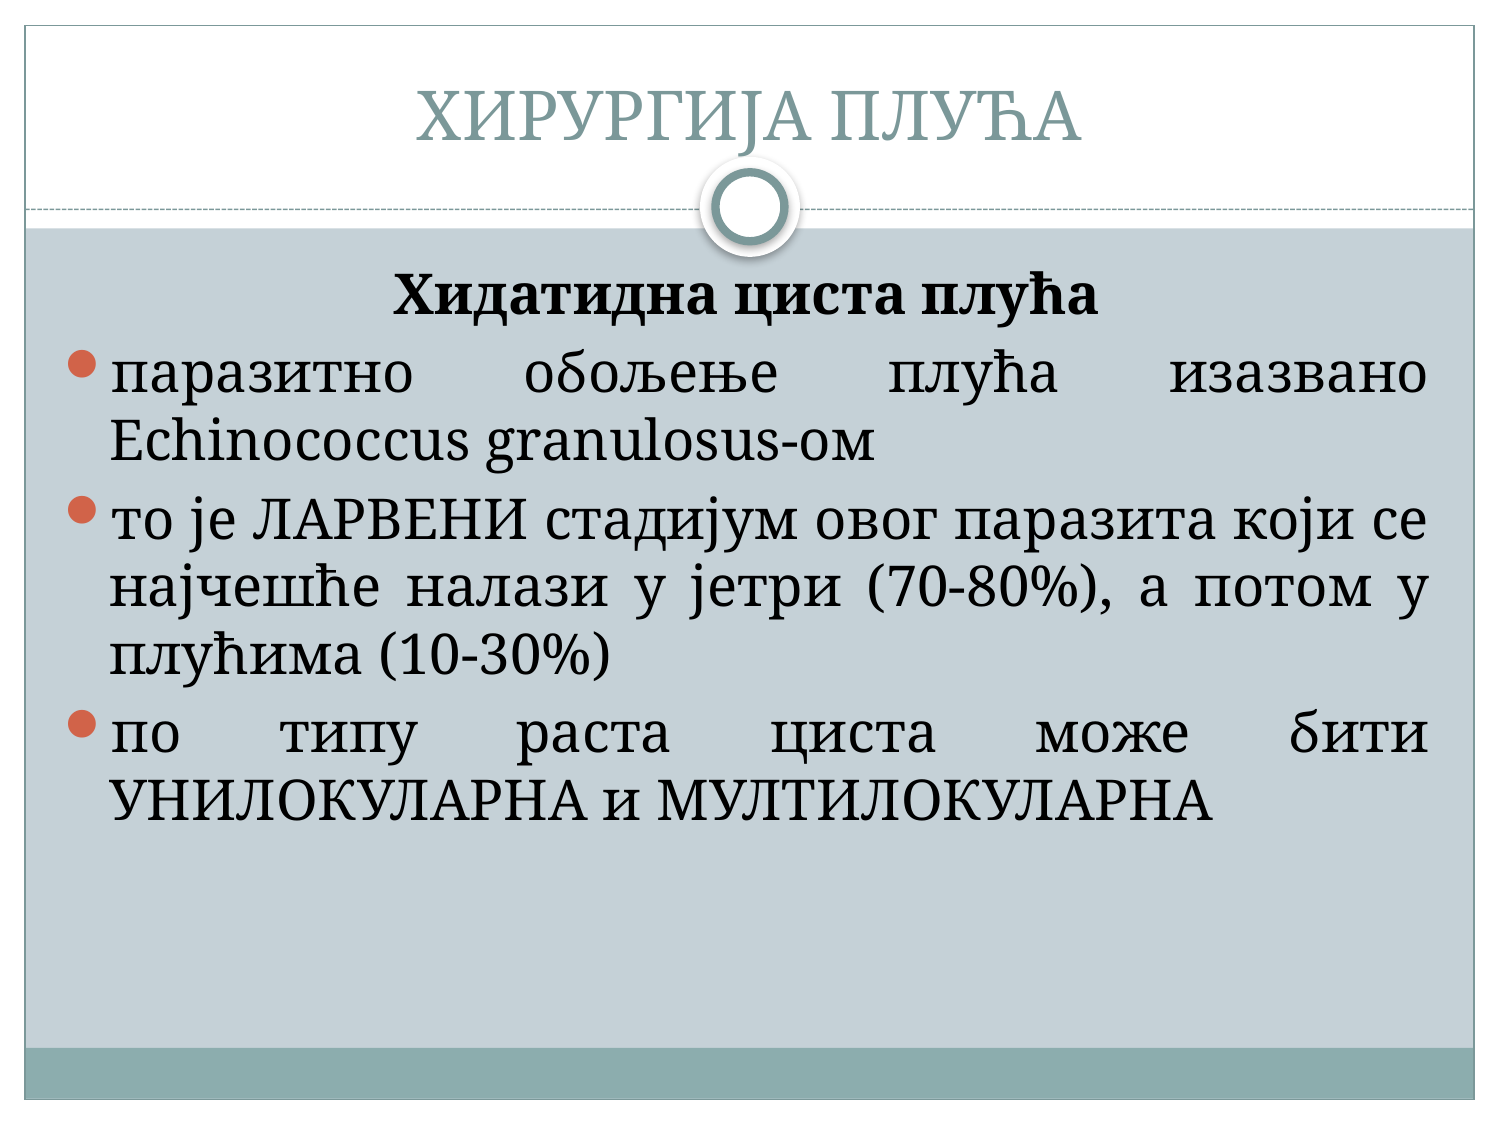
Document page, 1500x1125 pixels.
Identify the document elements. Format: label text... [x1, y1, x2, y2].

title ХИРУРГИЈА ПЛУЋА [49, 37, 1450, 162]
list Хидатидна циста плућа паразитно обољење плућа изазвано Echinococcus granulosus-ом то је ЛАРВЕНИ стадијум овог паразита који се најчешће налази у јетри (70-80%), а потом у плућима (10-30%) по типу раста циста може бити УНИЛОКУЛАРНА и МУЛТИЛОКУЛАРНА [49, 250, 1445, 1001]
